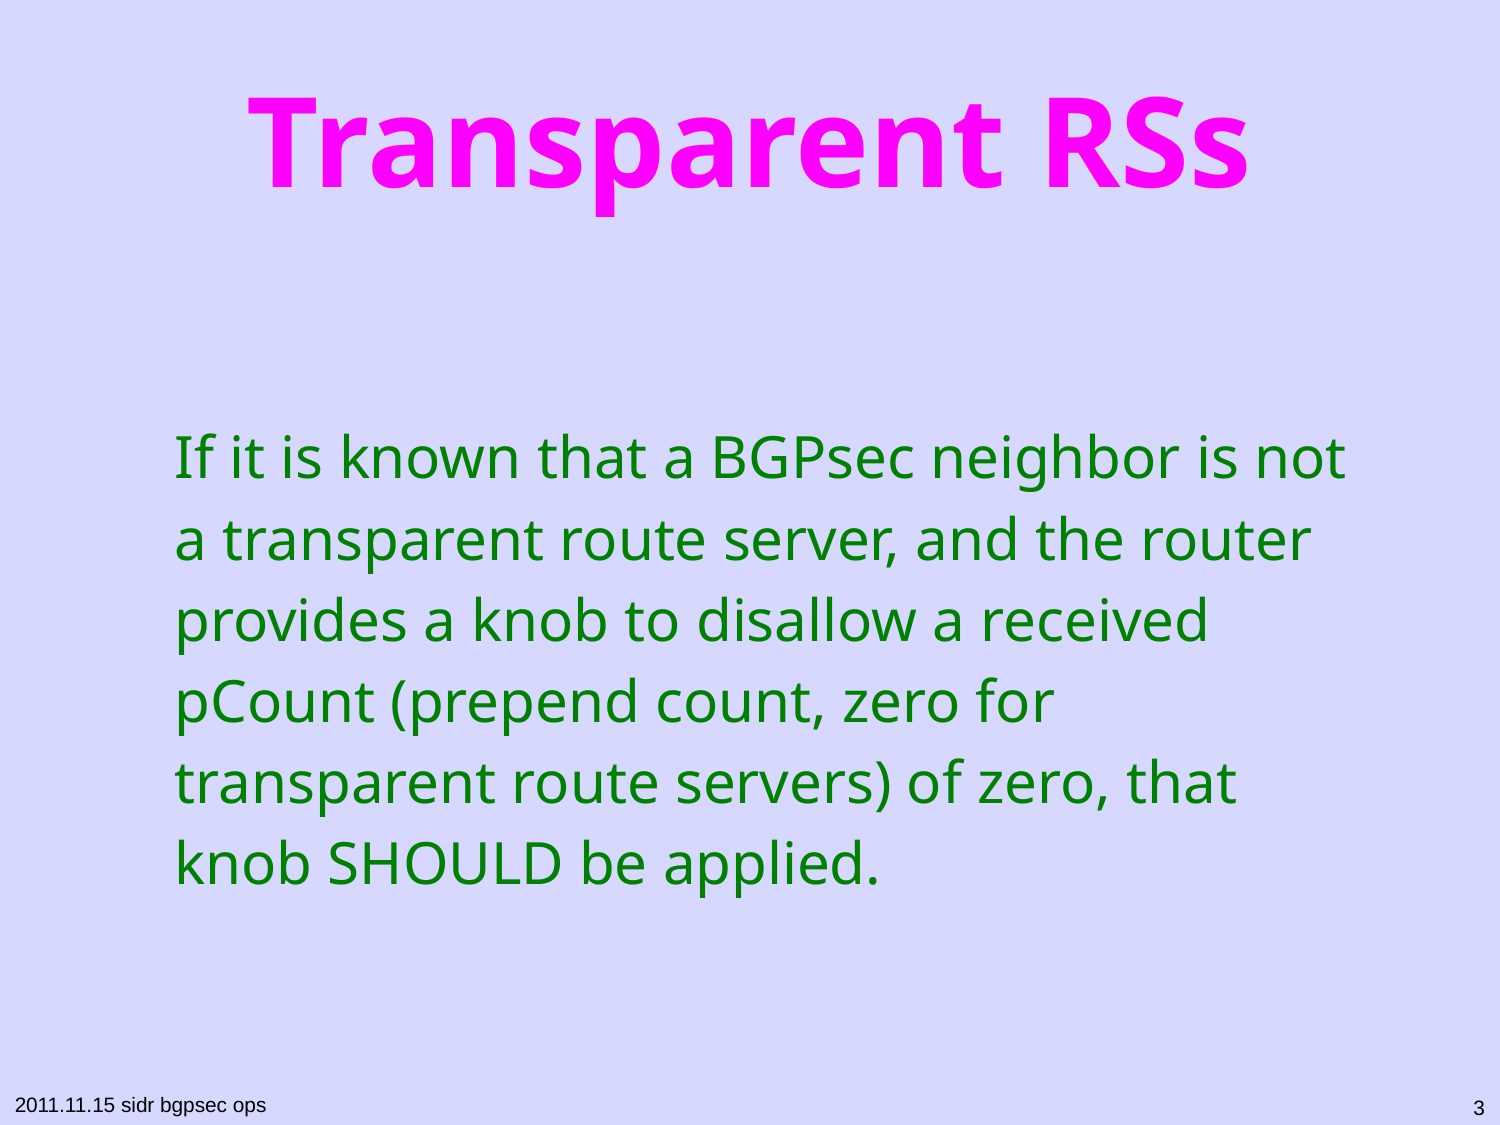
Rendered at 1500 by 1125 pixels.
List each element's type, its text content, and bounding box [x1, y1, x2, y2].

slide_number 3 [1424, 1085, 1500, 1125]
subtitle If it is known that a BGPsec neighbor is not a transparent route server, and the router provides a knob to disallow a received pCount (prepend count, zero for transparent route servers) of zero, that knob SHOULD be applied. [174, 408, 1353, 1001]
title Transparent RSs [112, 4, 1388, 247]
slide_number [0, 1085, 355, 1125]
